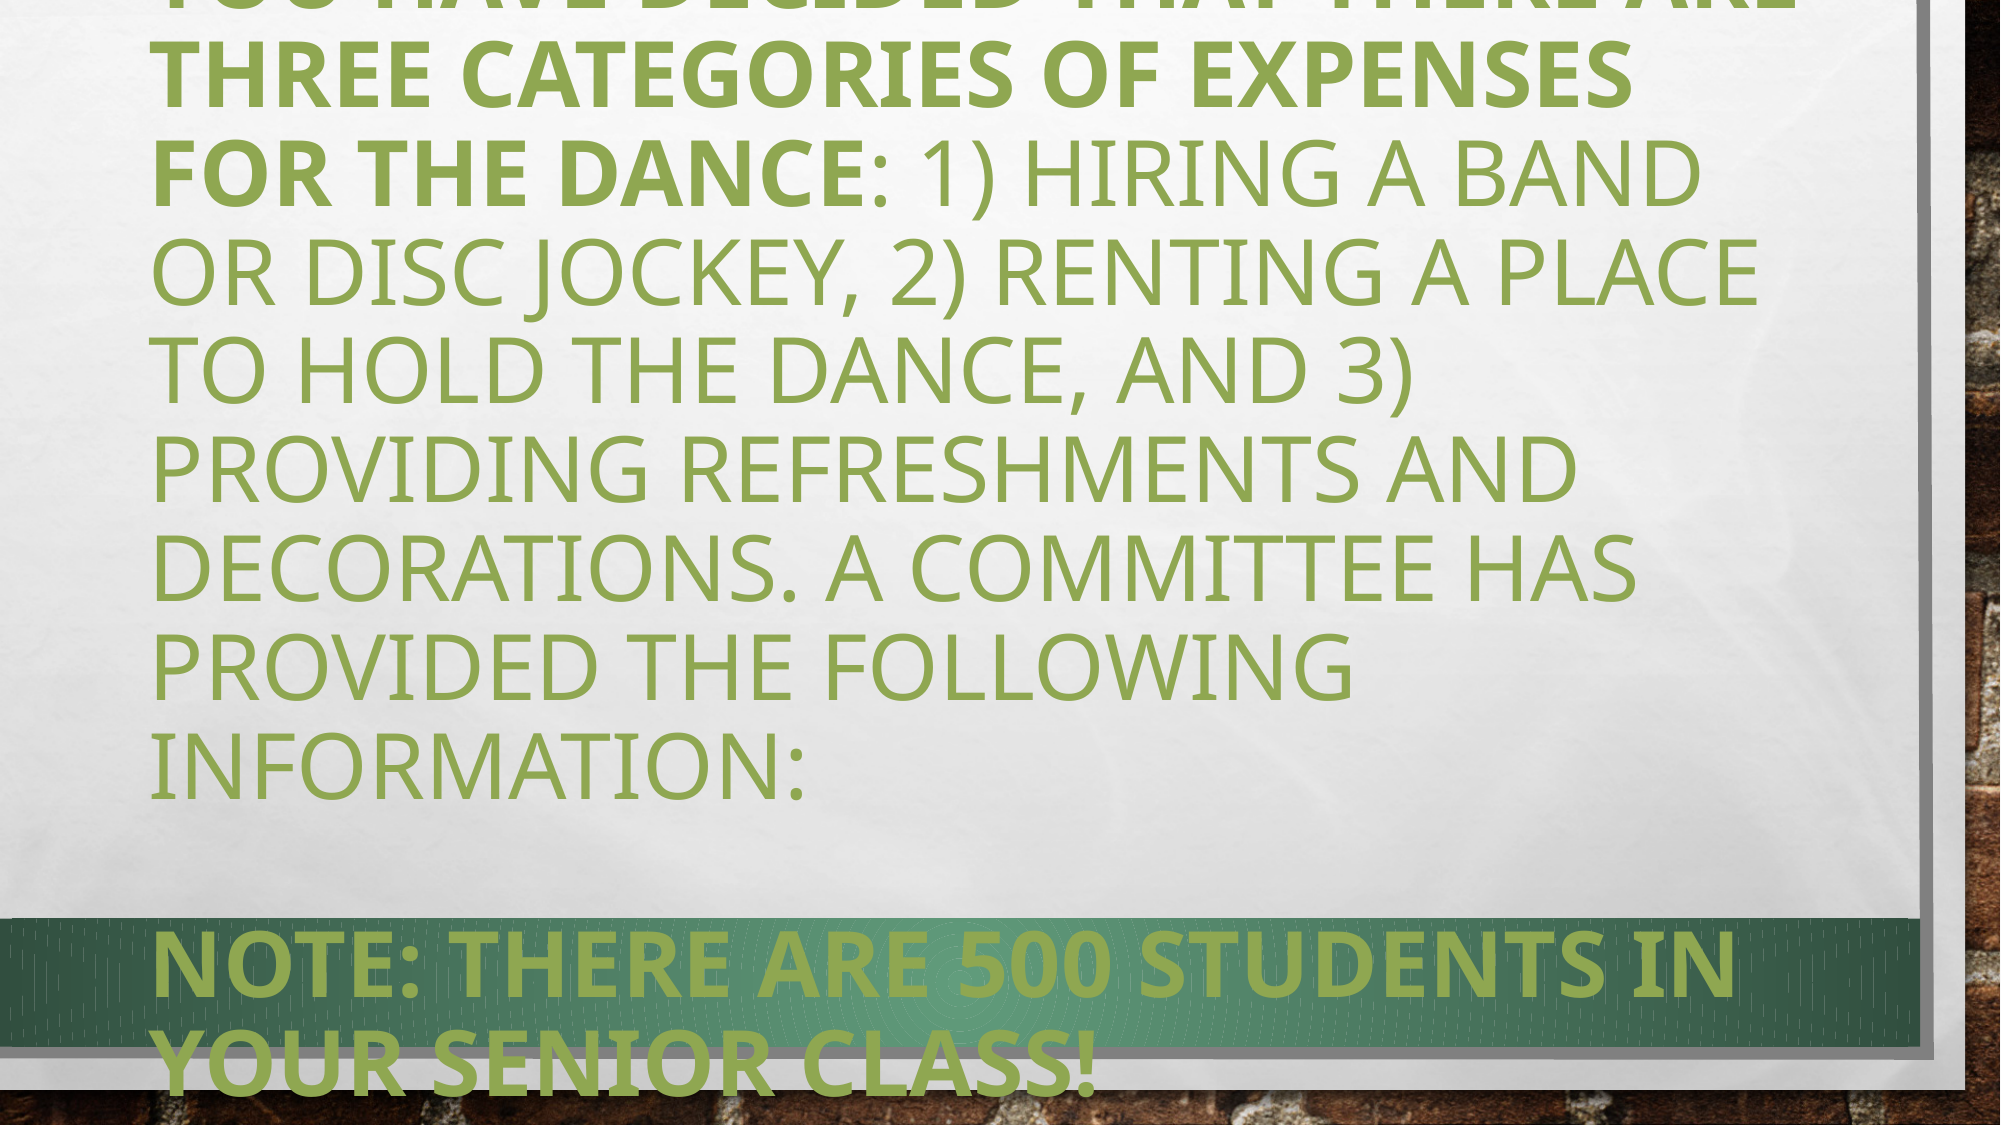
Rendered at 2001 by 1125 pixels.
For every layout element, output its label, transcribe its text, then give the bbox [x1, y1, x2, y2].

picture [0, 0, 2000, 1125]
title You have decided that there are three categories of expenses for the dance: 1) hiring a band or disc jockey, 2) renting a place to hold the dance, and 3) providing refreshments and decorations. A committee has provided the following information: NOTE: There are 500 students in your senior class! [133, 483, 1840, 673]
